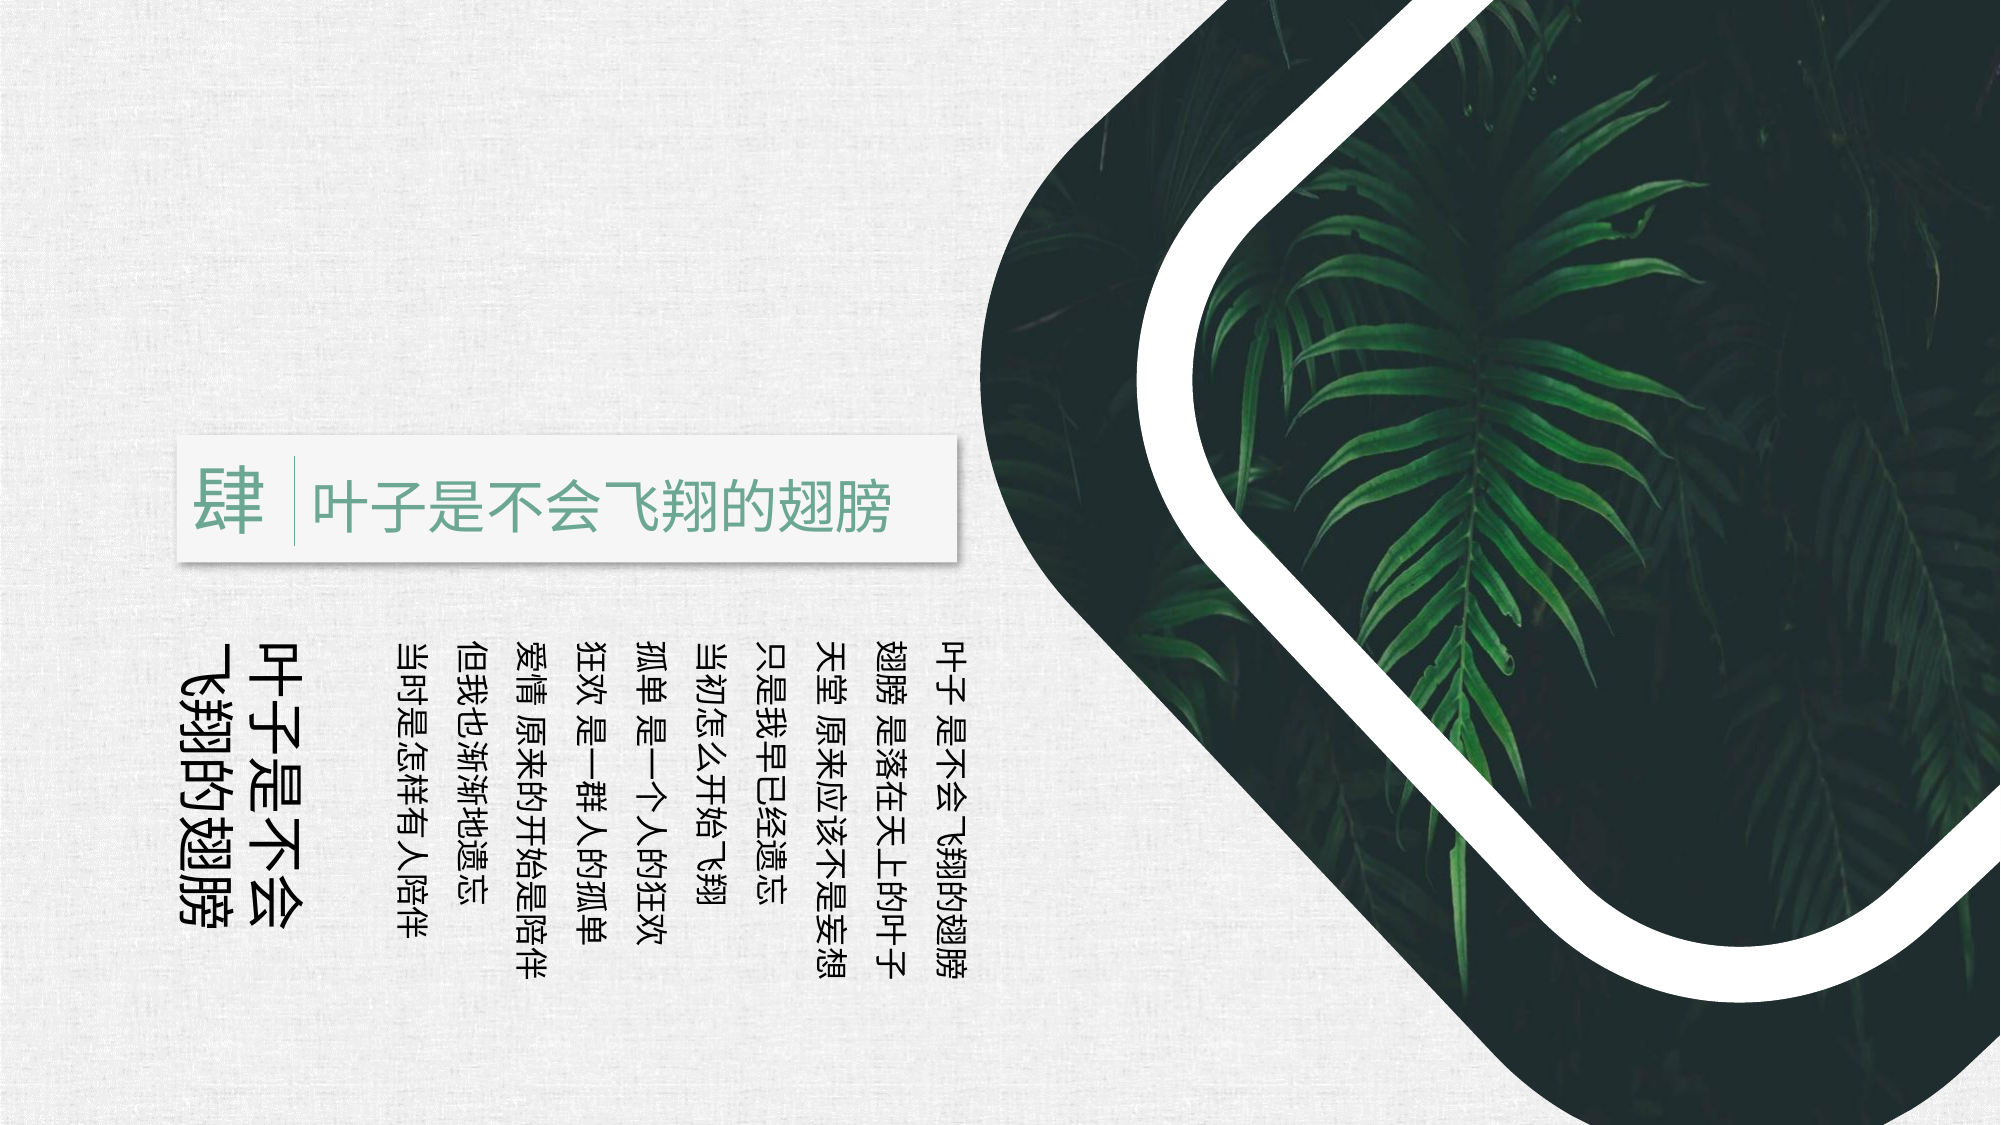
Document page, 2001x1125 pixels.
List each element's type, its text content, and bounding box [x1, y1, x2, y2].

text_box 肆 叶子是不会飞翔的翅膀 [176, 434, 958, 563]
text_box 叶子 是不会飞翔的翅膀 翅膀 是落在天上的叶子 天堂 原来应该不是妄想 只是我早已经遗忘 当初怎么开始飞翔 孤单 是一个人的狂欢 狂欢 是一群人的孤单 爱情 原来的开始是陪伴 但我也渐渐地遗忘 当时是怎样有人陪伴 [363, 625, 980, 1079]
text_box 叶子是不会飞翔的翅膀 [148, 625, 321, 980]
picture [0, 0, 2001, 1125]
